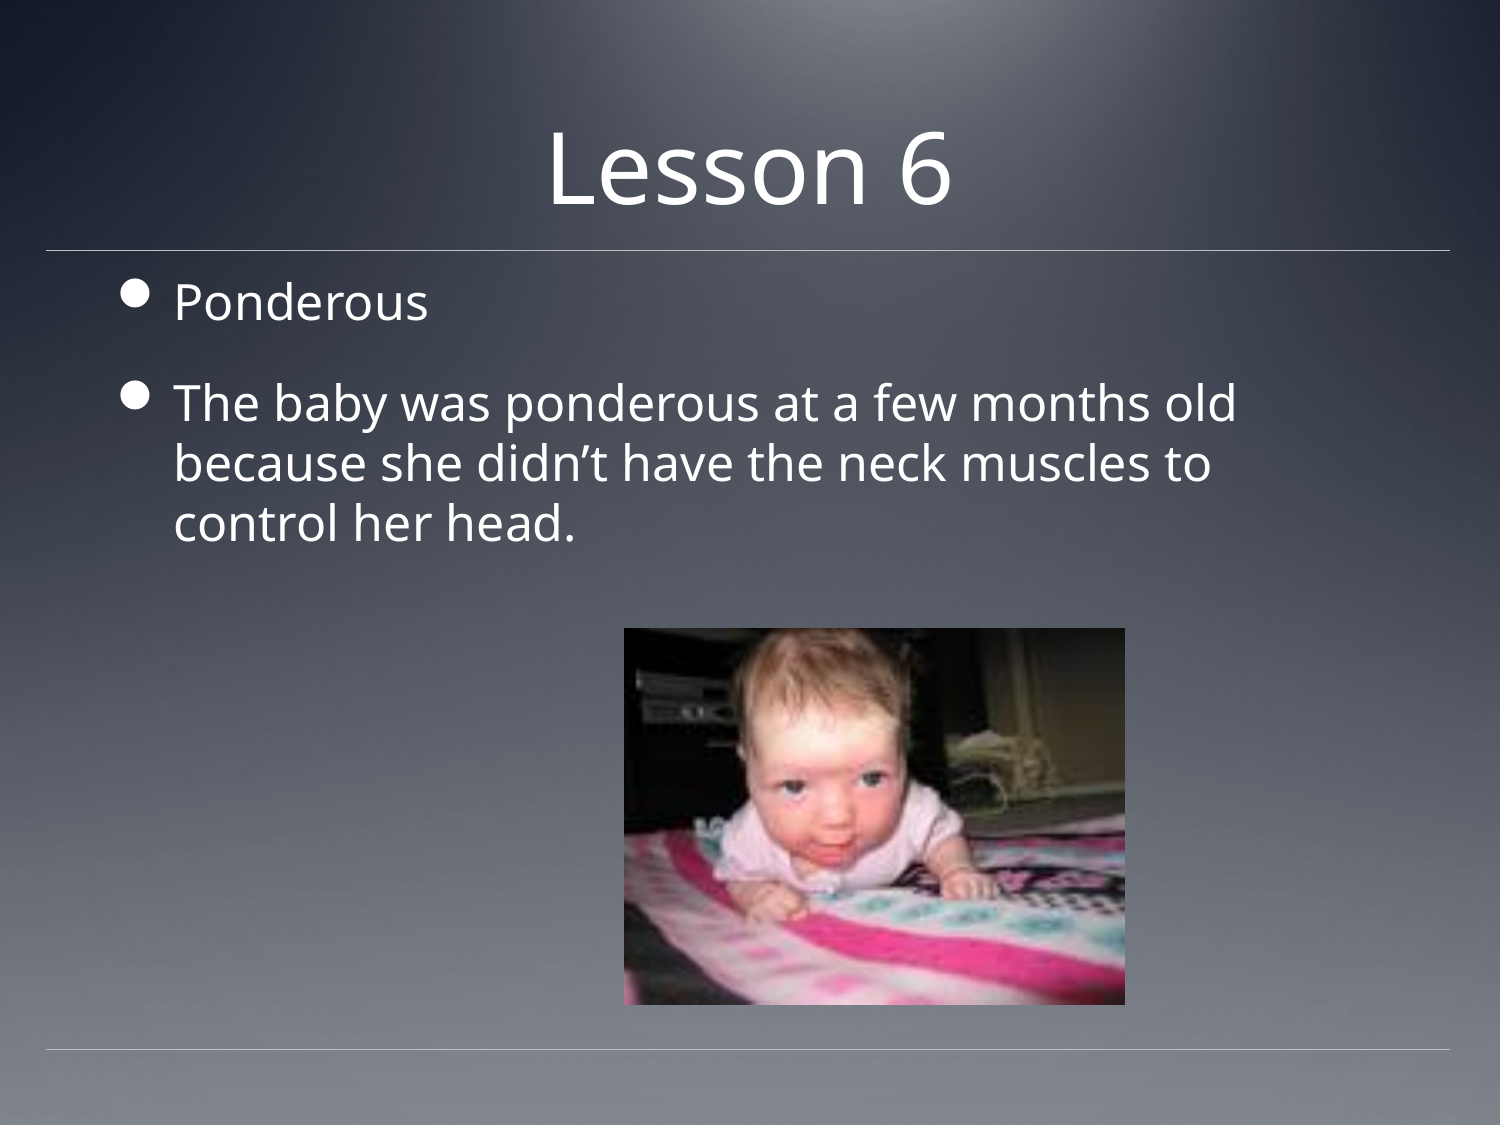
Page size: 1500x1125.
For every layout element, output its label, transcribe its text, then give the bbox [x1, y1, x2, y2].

picture [622, 626, 1128, 1007]
title Lesson 6 [105, 17, 1394, 233]
list Ponderous The baby was ponderous at a few months old because she didn’t have the neck muscles to control her head. [101, 262, 1394, 1024]
